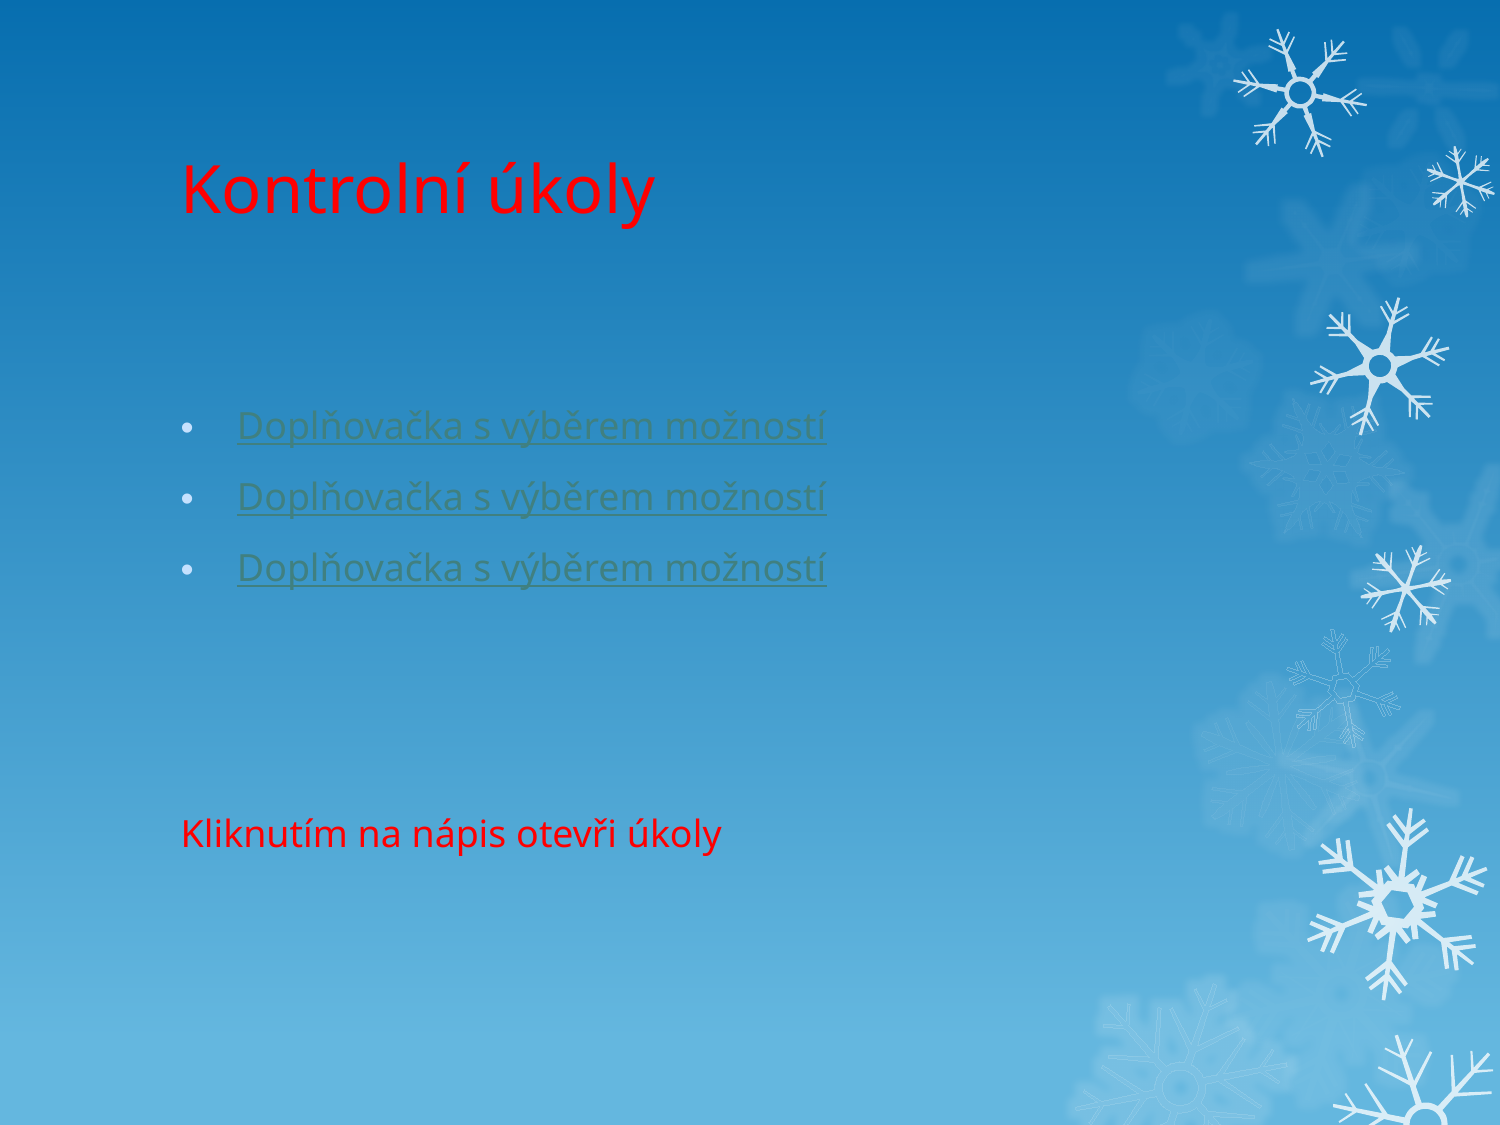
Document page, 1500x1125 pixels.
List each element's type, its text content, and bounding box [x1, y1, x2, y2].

list Doplňovačka s výběrem možností Doplňovačka s výběrem možností Doplňovačka s výběrem možností Kliknutím na nápis otevři úkoly [165, 296, 1335, 962]
title Kontrolní úkoly [165, 110, 1335, 263]
